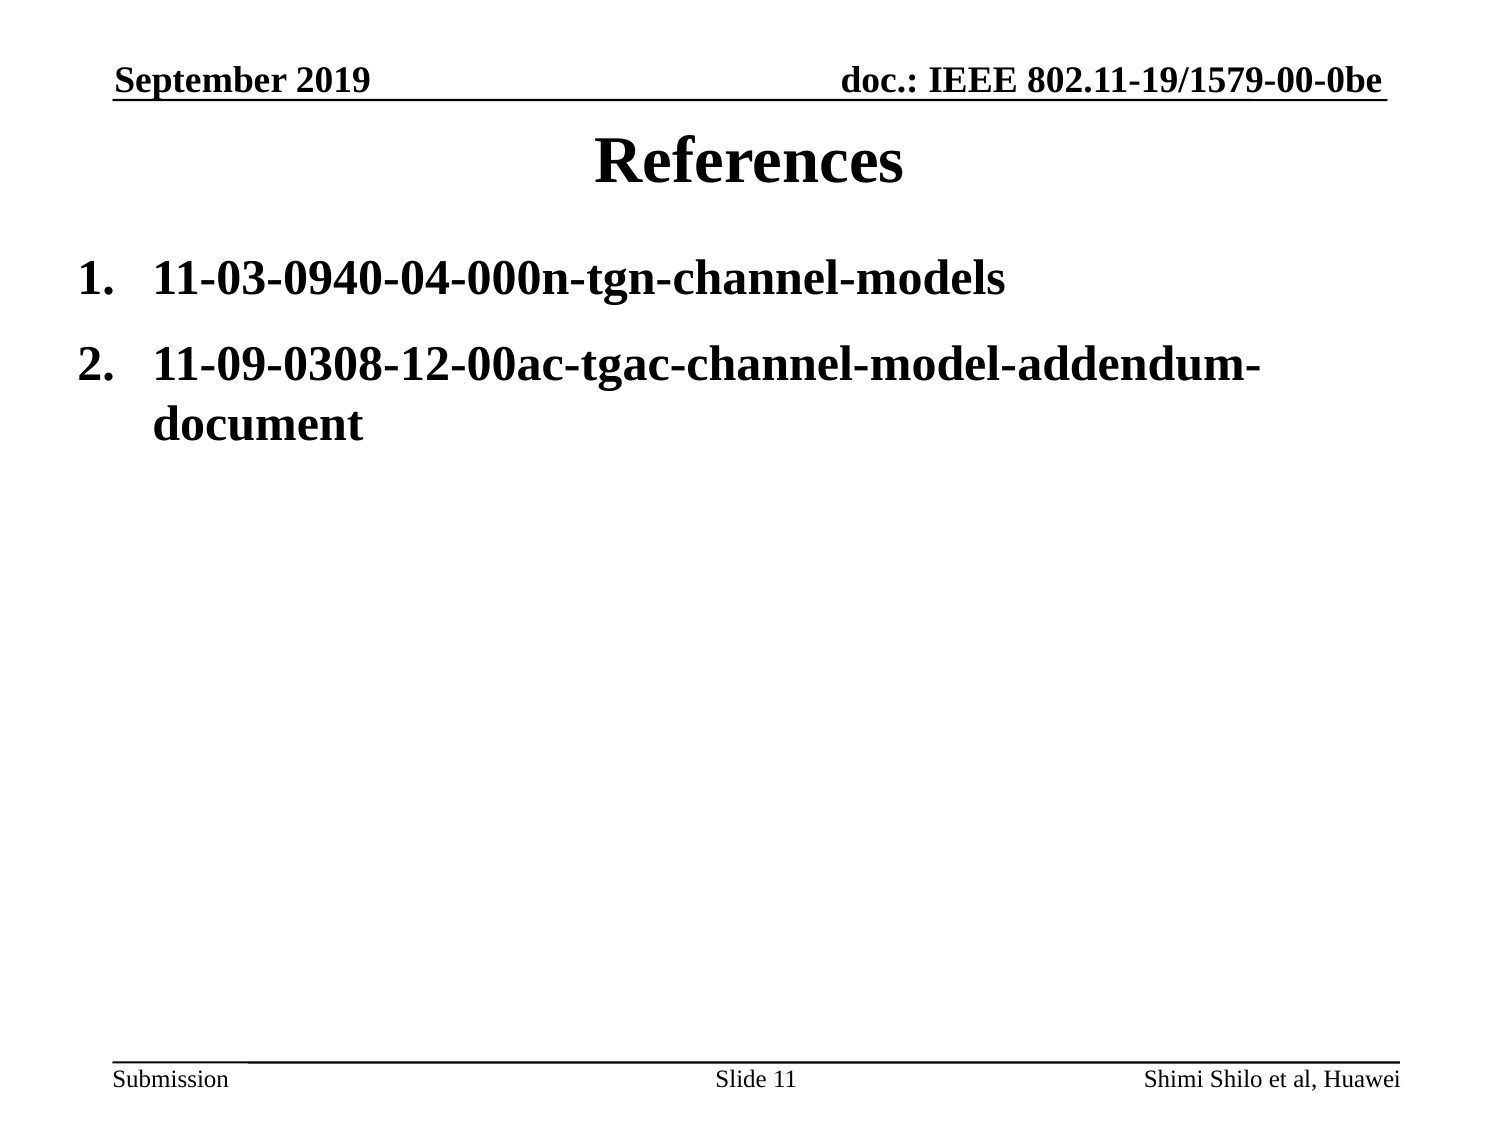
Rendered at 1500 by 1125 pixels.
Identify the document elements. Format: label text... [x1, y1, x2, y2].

title References [112, 112, 1388, 201]
list 11-03-0940-04-000n-tgn-channel-models 11-09-0308-12-00ac-tgac-channel-model-addendum-document [62, 237, 1438, 1063]
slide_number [114, 54, 374, 101]
slide_number Slide 11 [712, 1061, 800, 1093]
footer Shimi Shilo et al, Huawei [1140, 1061, 1402, 1093]
